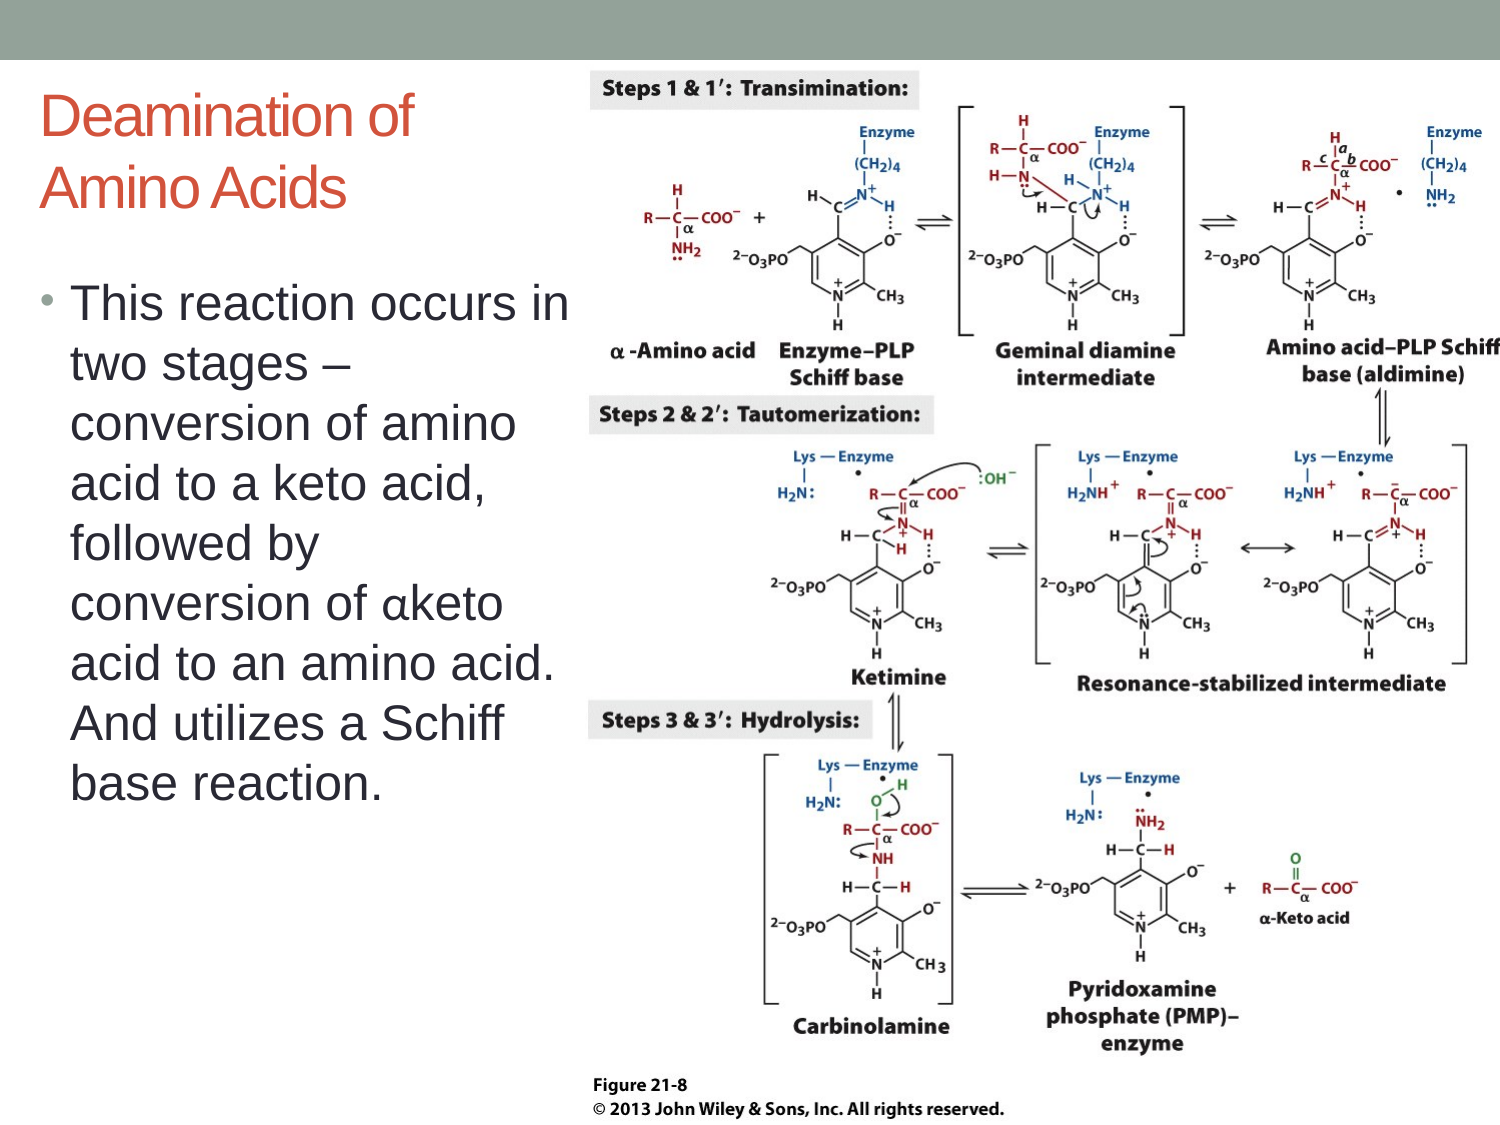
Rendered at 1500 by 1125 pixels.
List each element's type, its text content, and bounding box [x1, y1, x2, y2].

list This reaction occurs in two stages – conversion of amino acid to a keto acid, followed by conversion of αketo acid to an amino acid. And utilizes a Schiff base reaction. [24, 262, 582, 1063]
picture [585, 64, 1500, 1123]
title Deamination of Amino Acids [24, 67, 536, 230]
